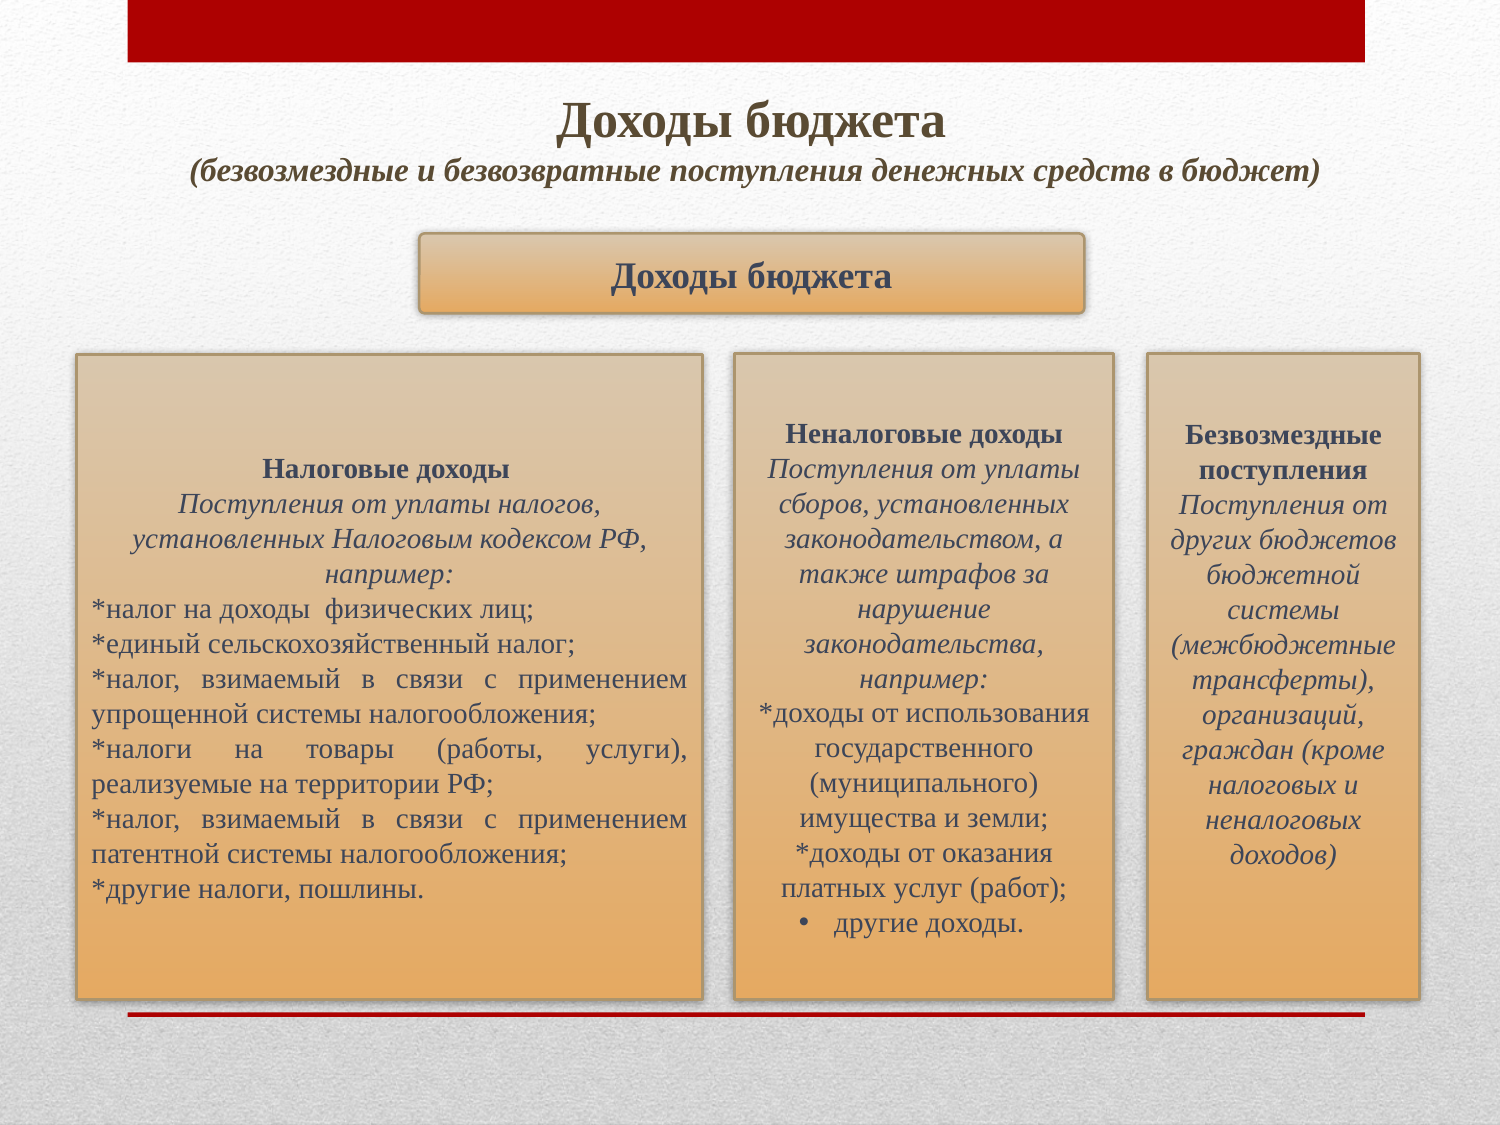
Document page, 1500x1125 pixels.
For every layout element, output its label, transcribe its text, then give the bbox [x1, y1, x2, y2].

text_box Доходы бюджета [417, 232, 1086, 315]
text_box Доходы бюджета (безвозмездные и безвозвратные поступления денежных средств в бюджет) [66, 78, 1437, 196]
text_box Безвозмездные поступления Поступления от других бюджетов бюджетной системы (межбюджетные трансферты), организаций, граждан (кроме налоговых и неналоговых доходов) [1146, 352, 1421, 1001]
text_box Неналоговые доходы Поступления от уплаты сборов, установленных законодательством, а также штрафов за нарушение законодательства, например: *доходы от использования государственного (муниципального) имущества и земли; *доходы от оказания платных услуг (работ); другие доходы. [733, 352, 1115, 1001]
text_box Налоговые доходы Поступления от уплаты налогов, установленных Налоговым кодексом РФ, например: *налог на доходы физических лиц; *единый сельскохозяйственный налог; *налог, взимаемый в связи с применением упрощенной системы налогообложения; *налоги на товары (работы, услуги), реализуемые на территории РФ; *налог, взимаемый в связи с применением патентной системы налогообложения; *другие налоги, пошлины. [75, 353, 704, 1001]
